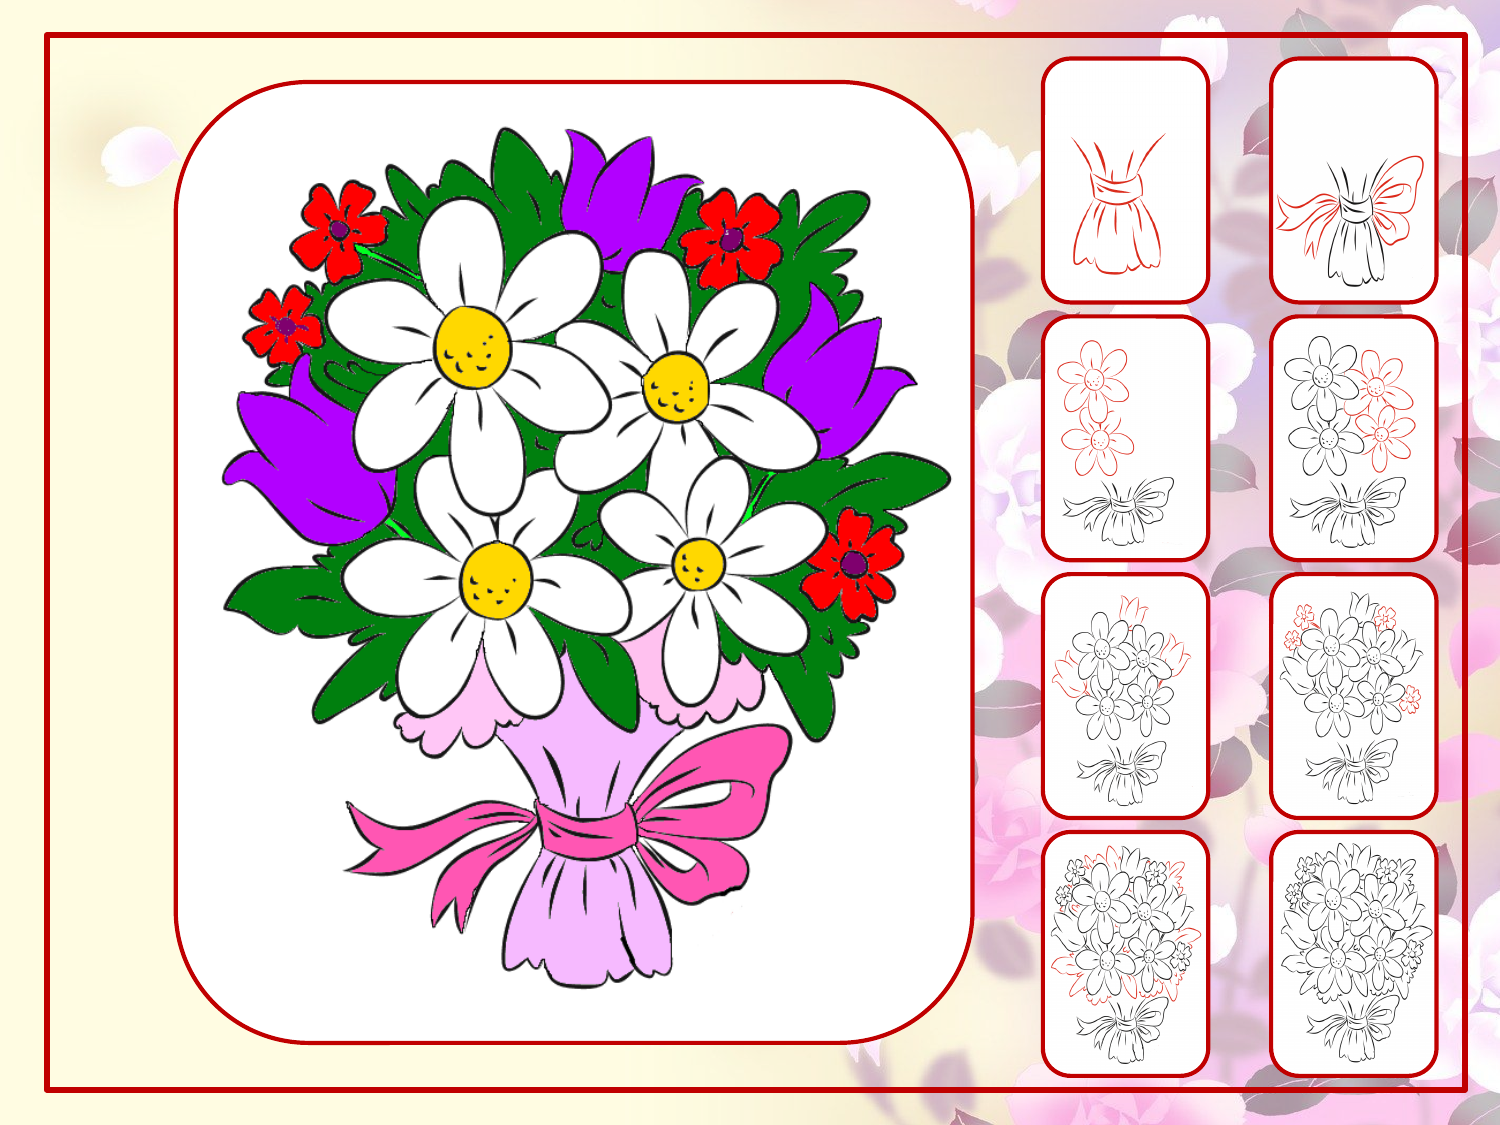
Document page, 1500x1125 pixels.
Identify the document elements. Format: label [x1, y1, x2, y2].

text_box [1269, 829, 1439, 1078]
text_box [1269, 572, 1439, 821]
text_box [1040, 314, 1211, 563]
text_box [173, 79, 975, 1046]
text_box [1269, 314, 1439, 563]
text_box [45, 33, 1467, 1092]
text_box [1040, 829, 1211, 1078]
text_box [1040, 572, 1211, 821]
text_box [1269, 56, 1439, 305]
text_box [1040, 56, 1211, 305]
